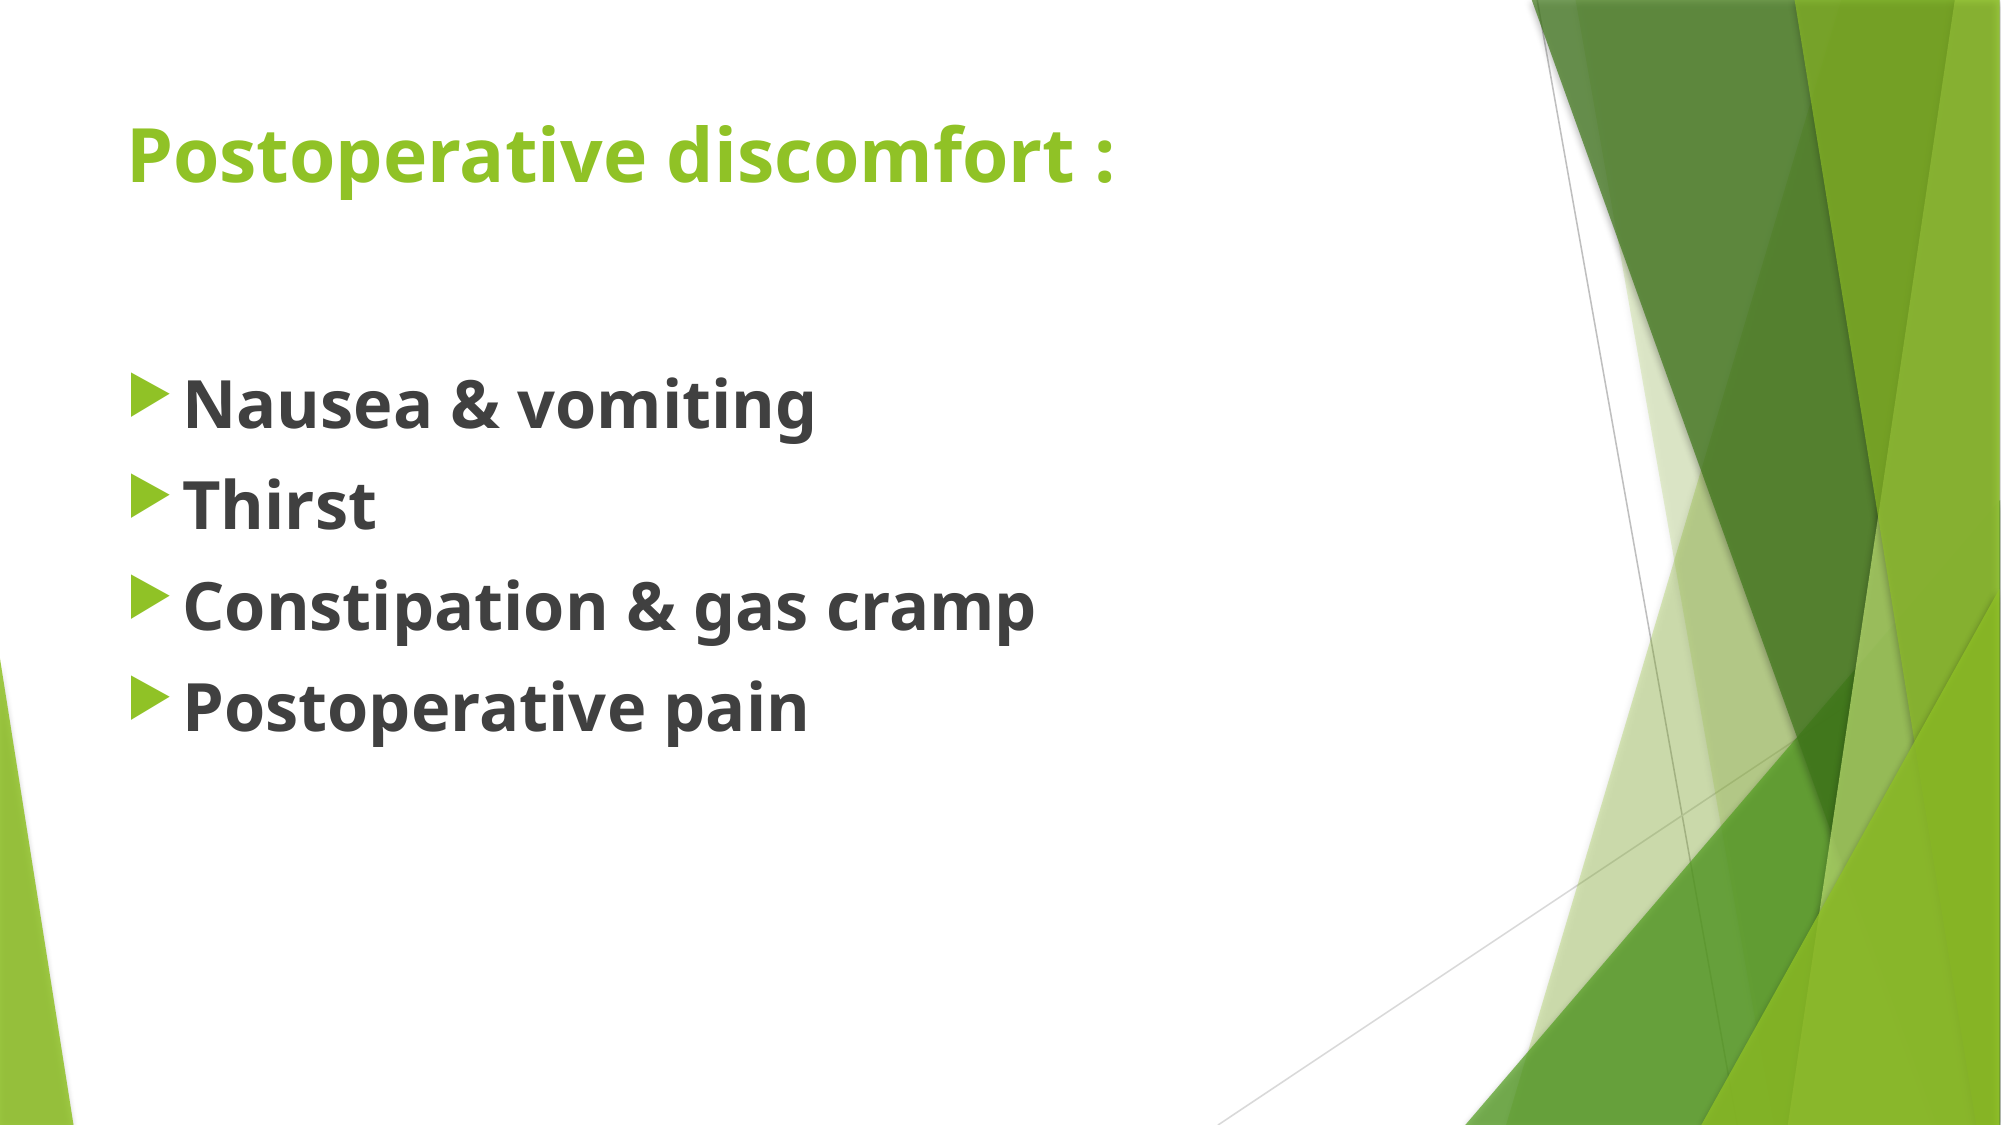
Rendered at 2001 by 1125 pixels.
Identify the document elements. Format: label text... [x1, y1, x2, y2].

title Postoperative discomfort : [111, 99, 1522, 317]
list Nausea & vomiting Thirst Constipation & gas cramp Postoperative pain [111, 354, 1522, 992]
